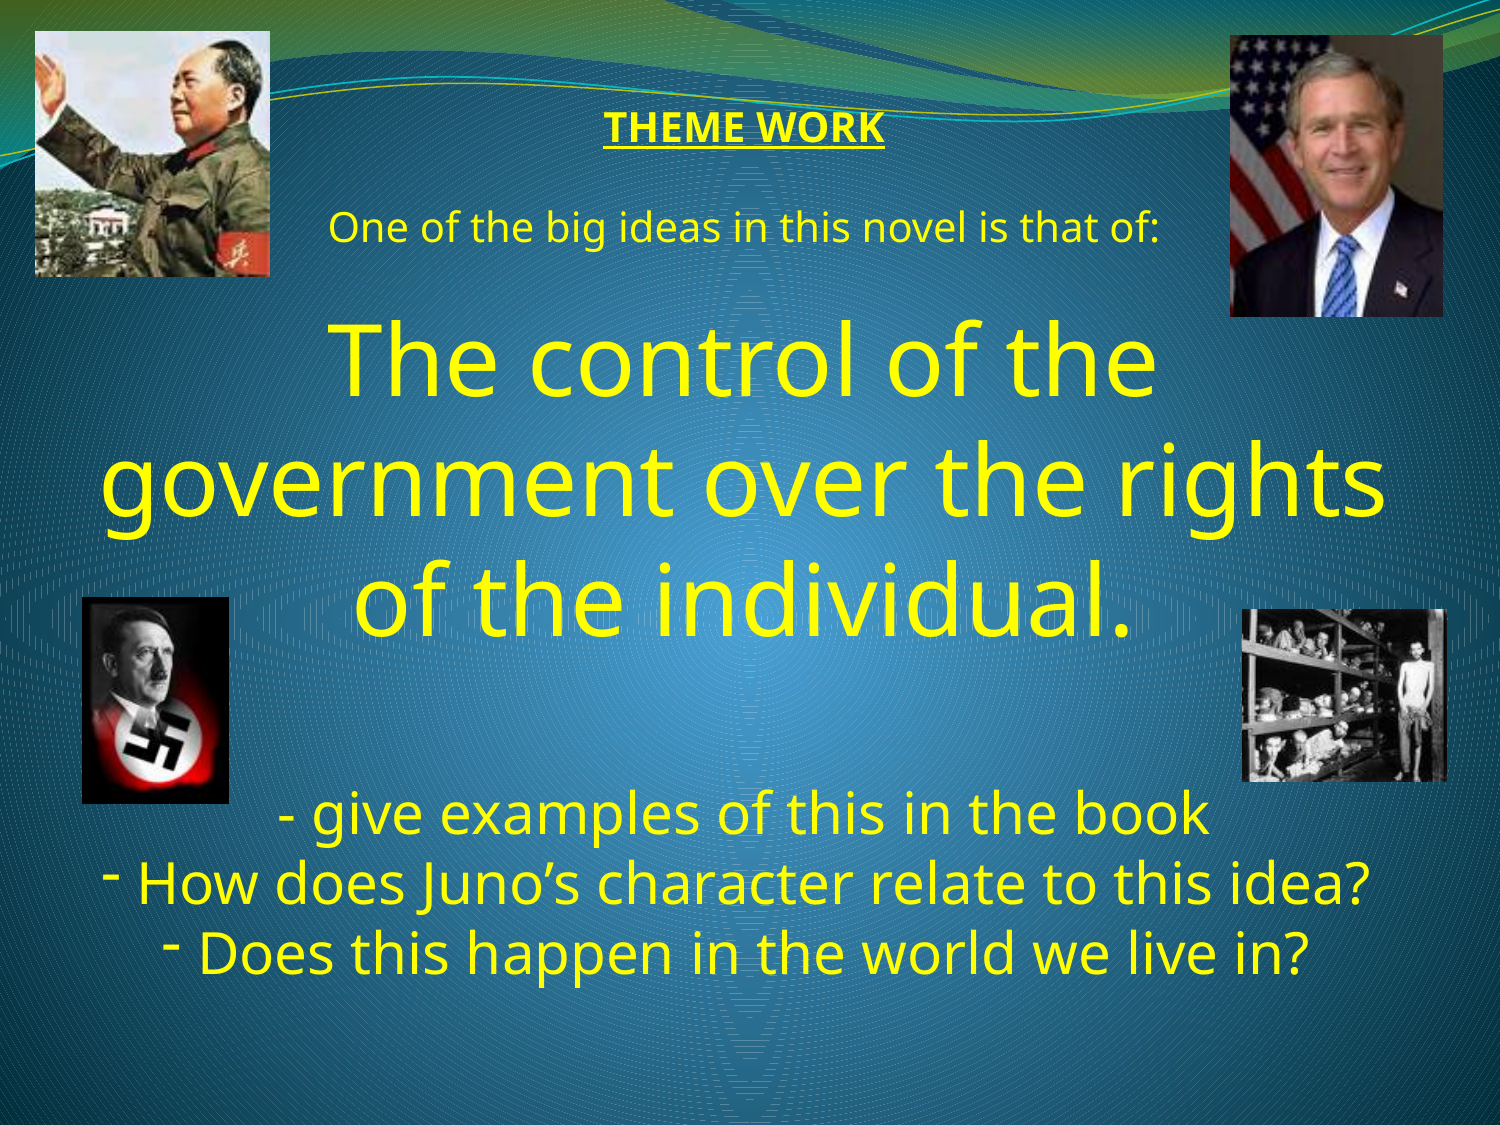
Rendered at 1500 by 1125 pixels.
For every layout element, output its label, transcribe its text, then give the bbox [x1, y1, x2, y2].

picture [34, 31, 270, 277]
picture [81, 597, 230, 805]
picture [1230, 34, 1444, 317]
text_box THEME WORK One of the big ideas in this novel is that of: The control of the government over the rights of the individual. - give examples of this in the book How does Juno’s character relate to this idea? Does this happen in the world we live in? [81, 93, 1407, 994]
picture [1241, 609, 1447, 782]
